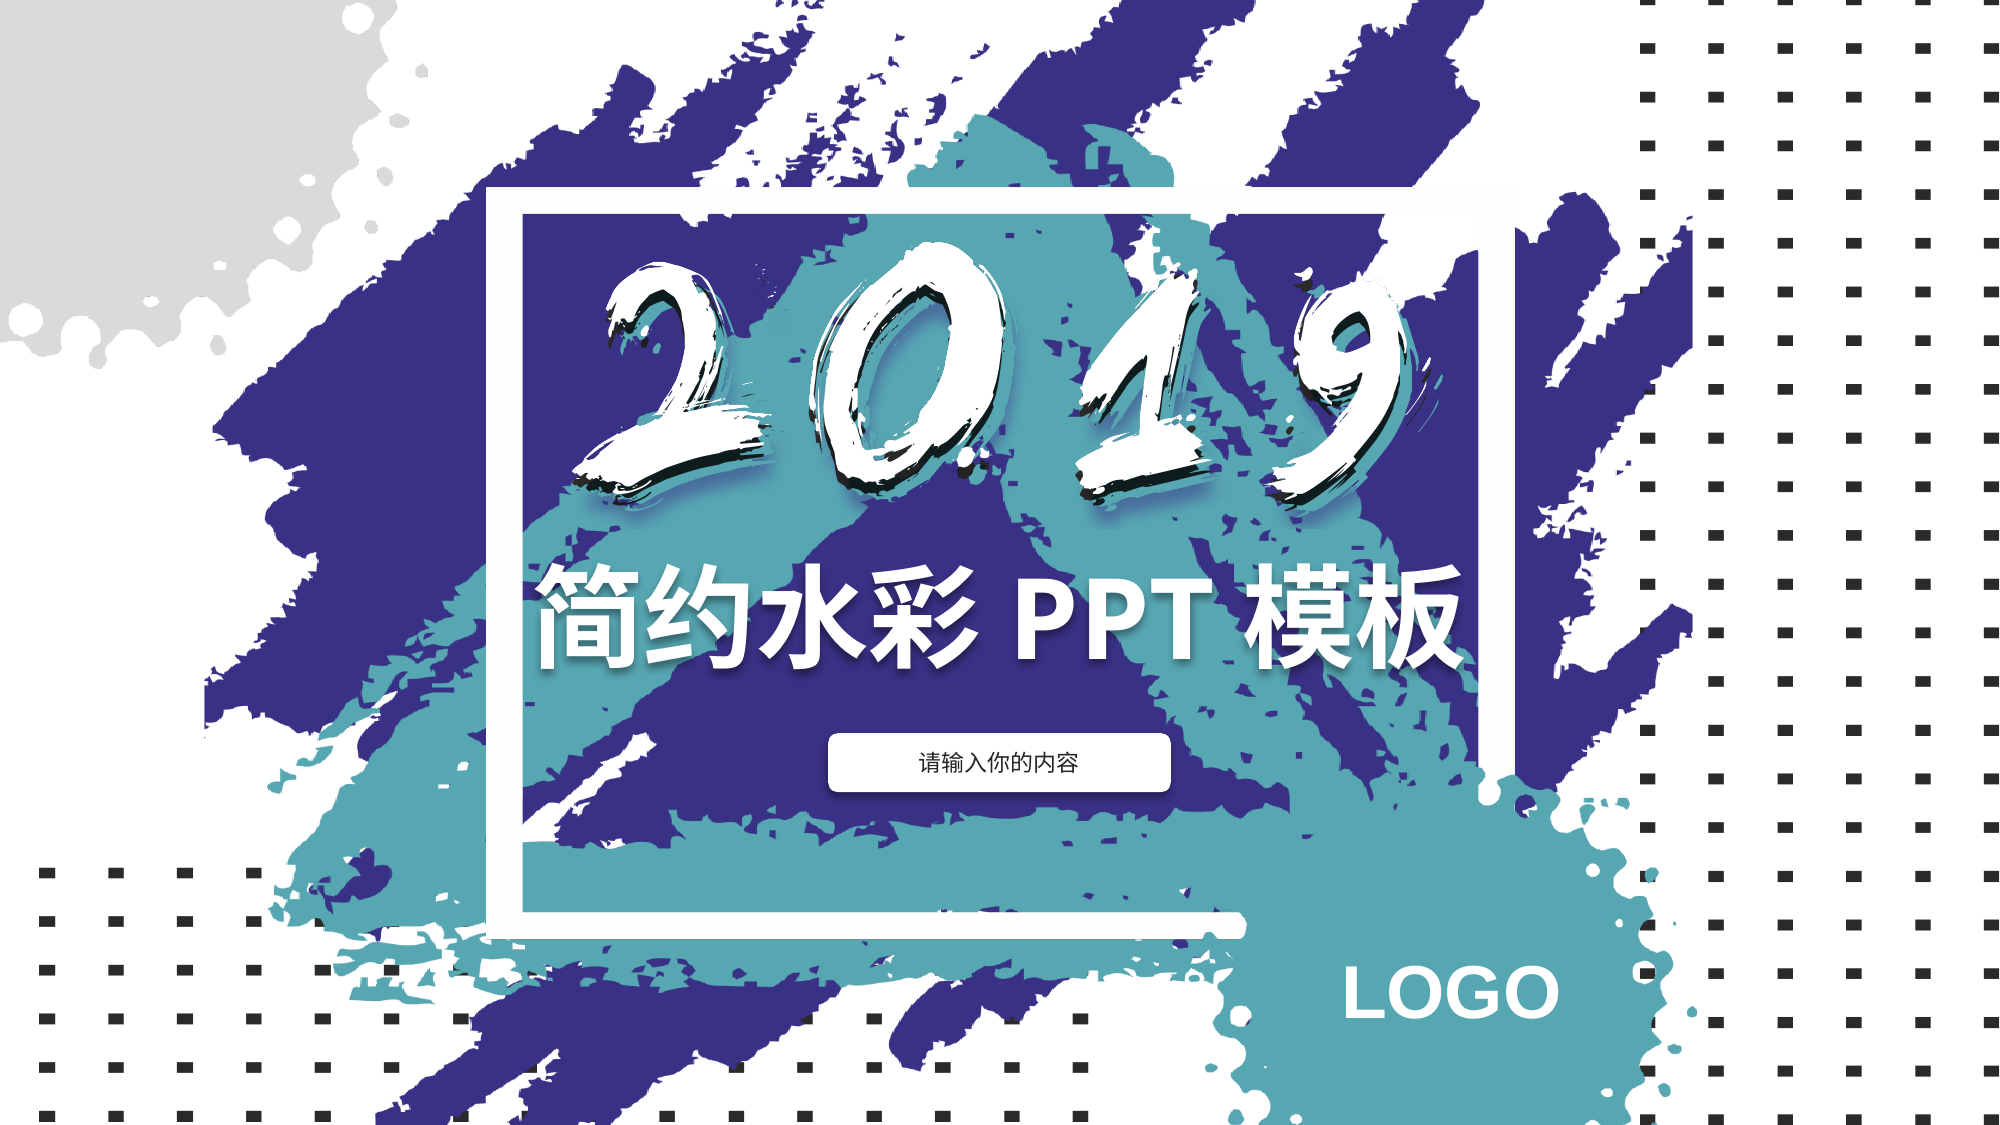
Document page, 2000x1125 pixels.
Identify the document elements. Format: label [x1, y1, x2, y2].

picture [0, 0, 2000, 1125]
text_box [420, 539, 1579, 793]
text_box [1147, 716, 1760, 1125]
